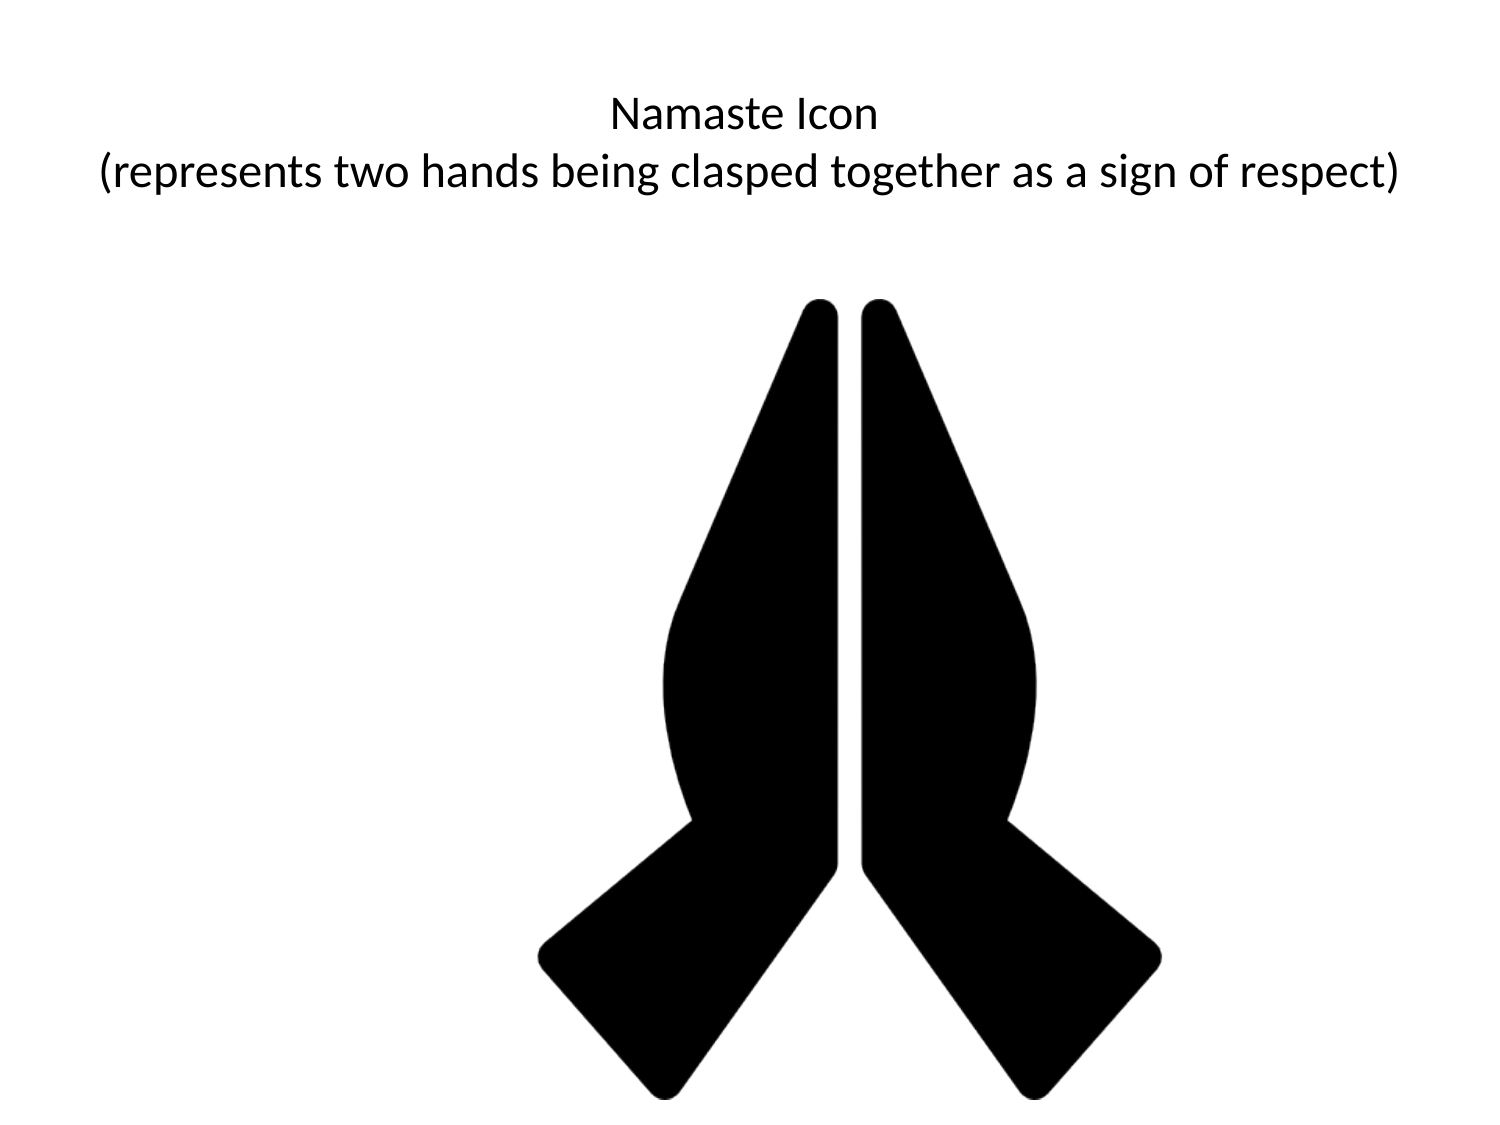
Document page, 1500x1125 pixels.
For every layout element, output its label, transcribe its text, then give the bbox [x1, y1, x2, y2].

title Namaste Icon (represents two hands being clasped together as a sign of respect) [75, 45, 1425, 233]
picture [449, 299, 1251, 1101]
